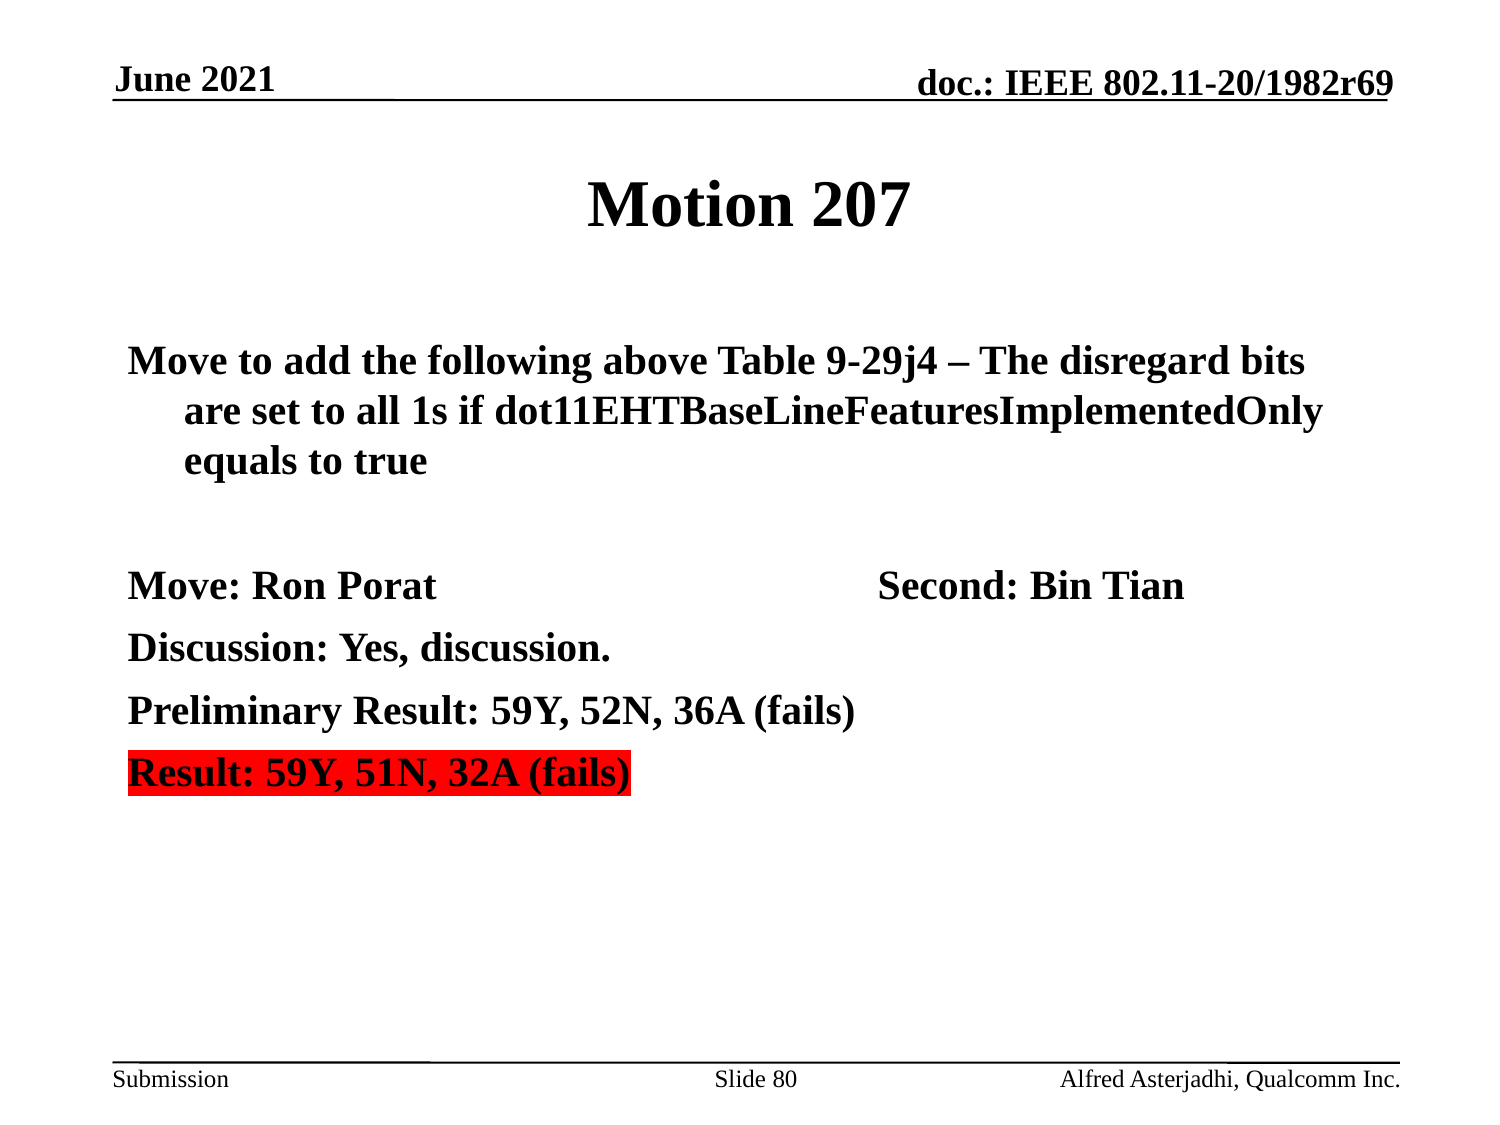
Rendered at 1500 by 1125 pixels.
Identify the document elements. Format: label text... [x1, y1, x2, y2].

footer Alfred Asterjadhi, Qualcomm Inc. [878, 1061, 1402, 1093]
list Move to add the following above Table 9-29j4 – The disregard bits are set to all 1s if dot11EHTBaseLineFeaturesImplementedOnly equals to true Move: Ron Porat Second: Bin Tian Discussion: Yes, discussion. Preliminary Result: 59Y, 52N, 36A (fails) Result: 59Y, 51N, 32A (fails) [112, 324, 1388, 1000]
title Motion 207 [112, 112, 1388, 288]
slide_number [114, 54, 423, 100]
slide_number Slide 80 [712, 1061, 800, 1123]
